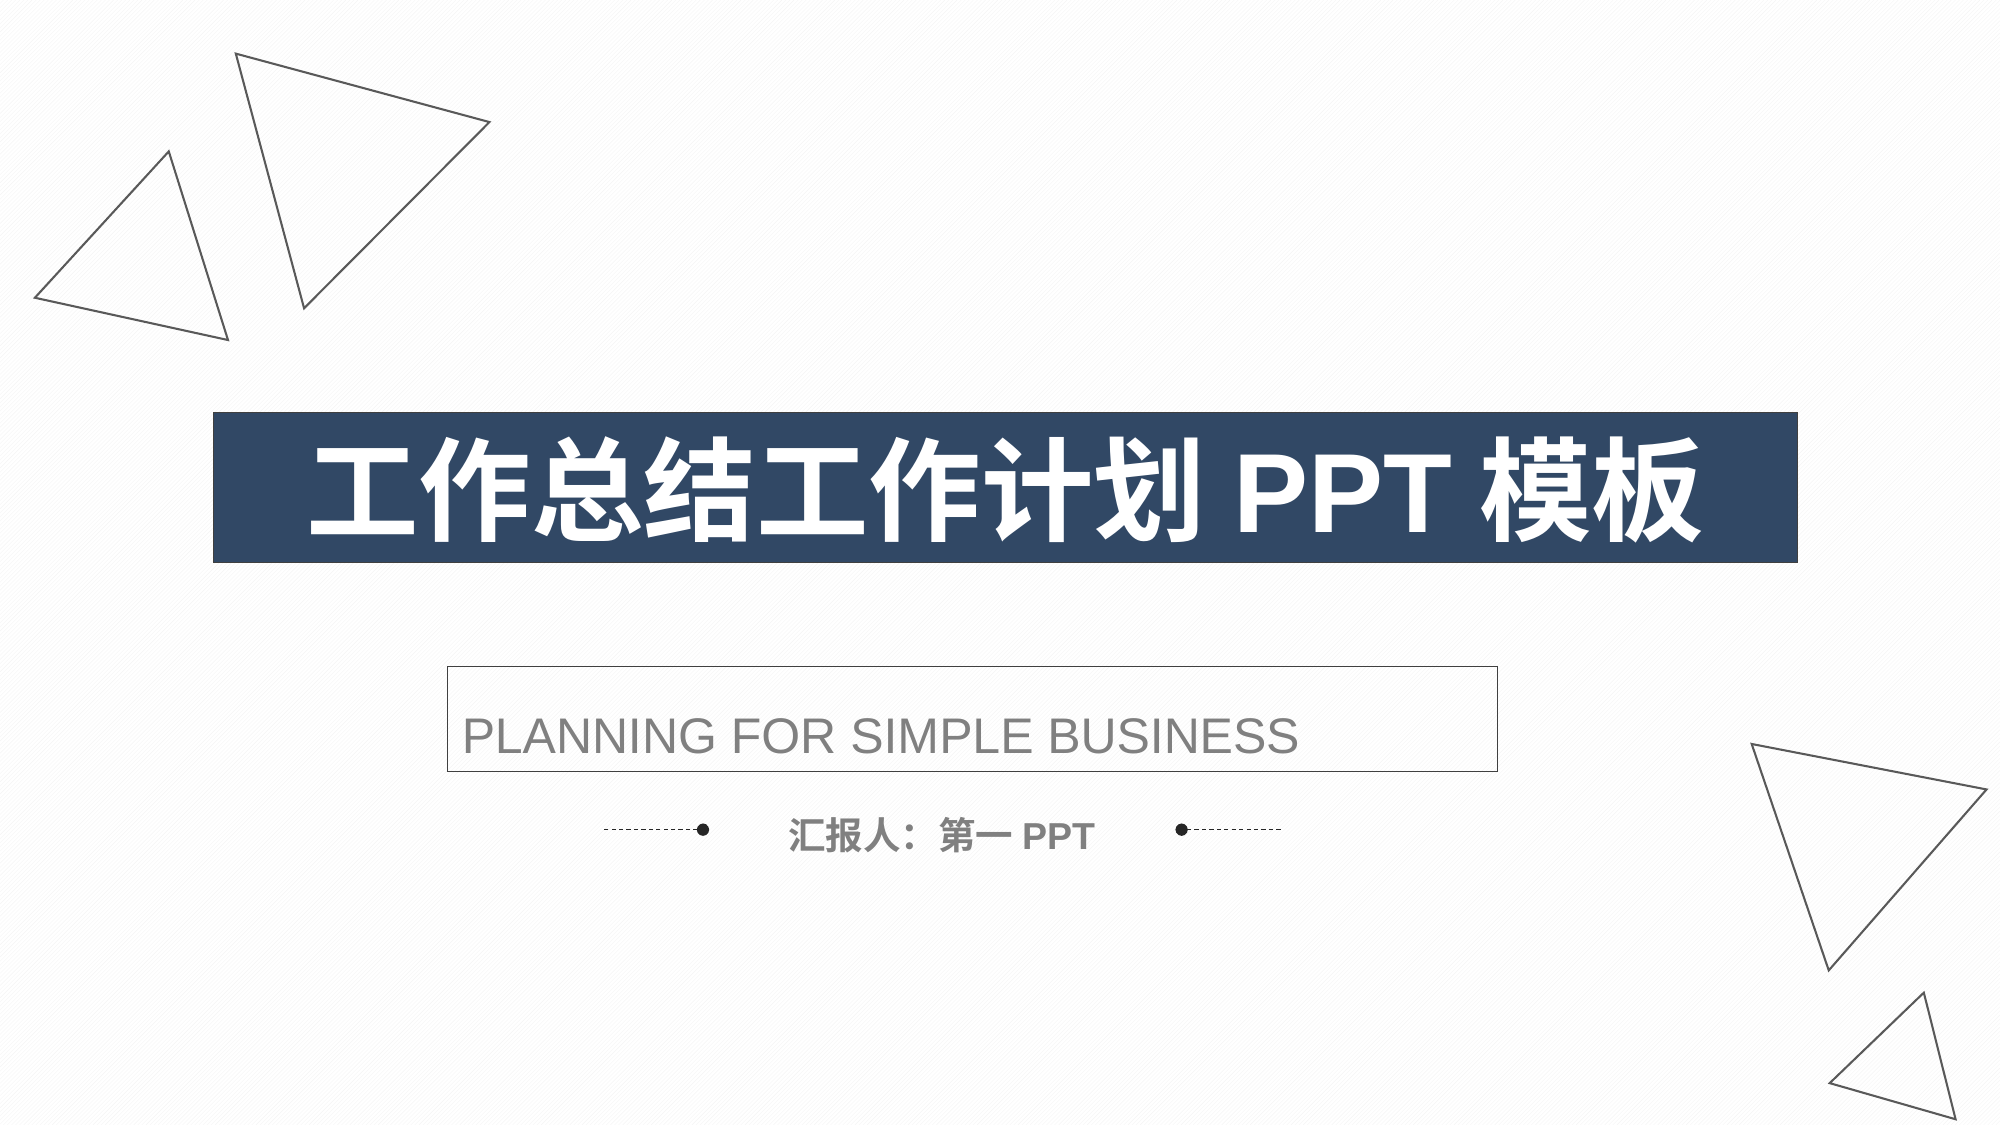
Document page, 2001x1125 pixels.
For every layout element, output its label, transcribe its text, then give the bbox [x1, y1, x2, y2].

text_box PLANNING FOR SIMPLE BUSINESS [447, 666, 1498, 772]
text_box [1827, 990, 1958, 1121]
text_box [32, 149, 230, 342]
text_box [1750, 742, 1989, 973]
text_box [234, 52, 492, 311]
text_box 汇报人：第一PPT [721, 811, 1162, 858]
text_box 工作总结工作计划PPT模板 [213, 412, 1798, 563]
